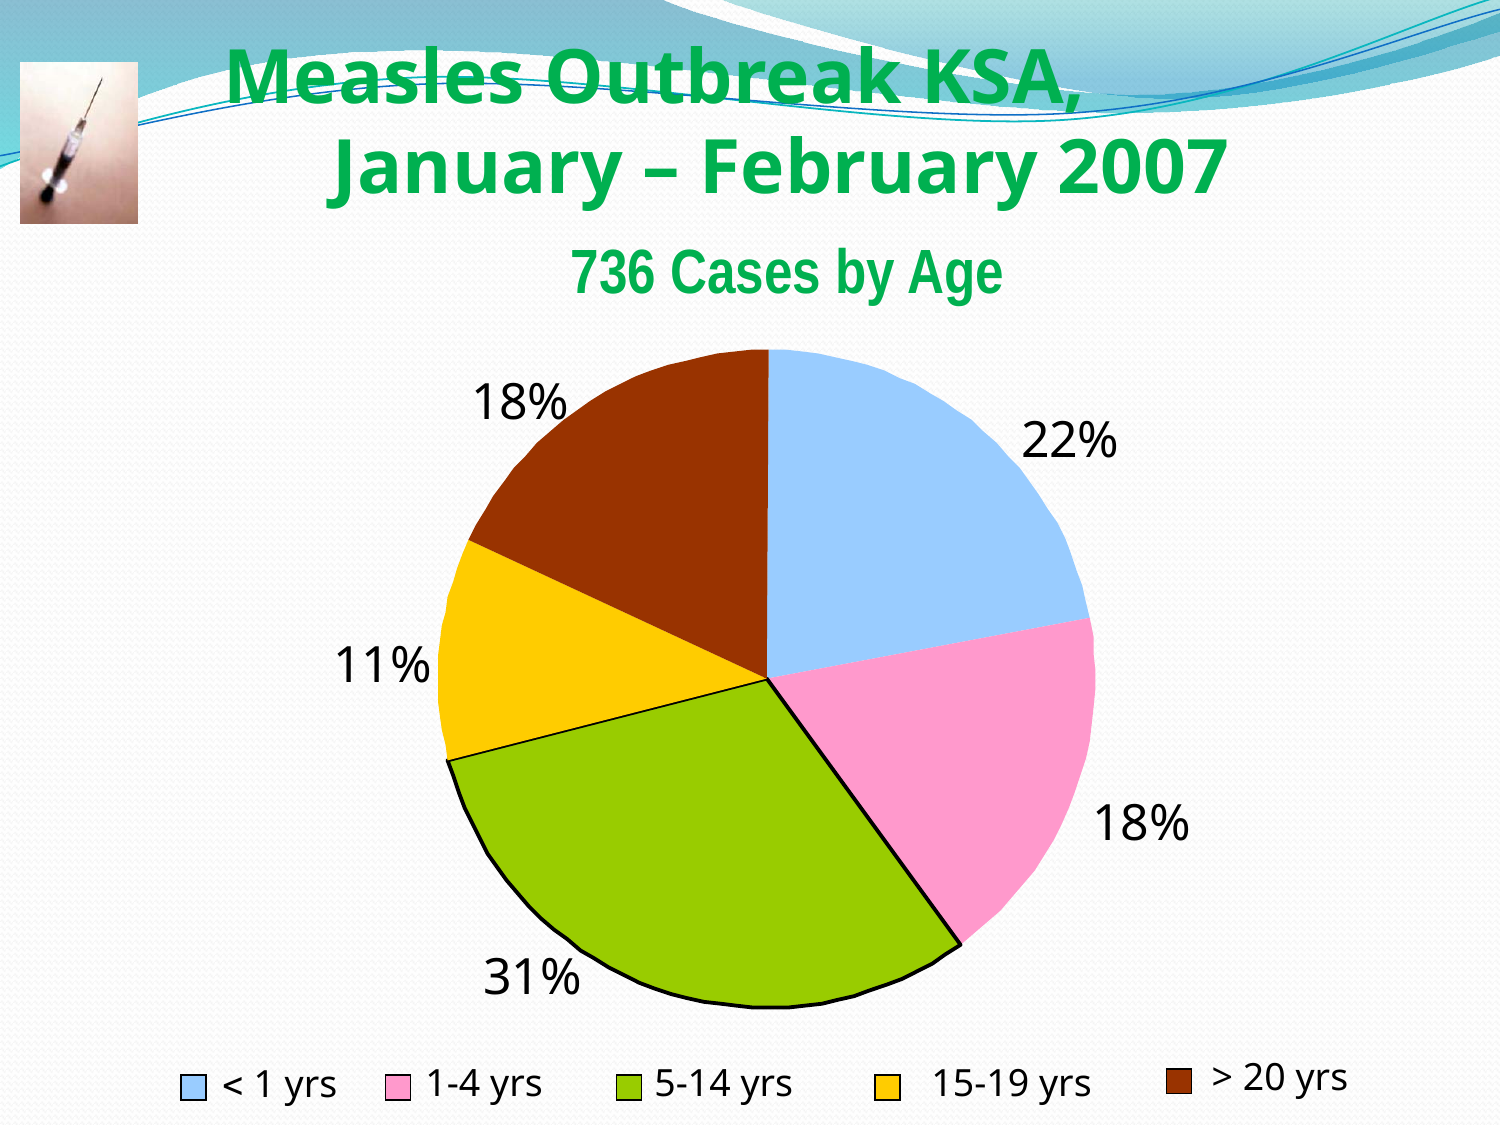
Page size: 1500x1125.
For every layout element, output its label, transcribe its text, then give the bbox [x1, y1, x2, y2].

text_box 5-14 yrs [639, 1101, 818, 1112]
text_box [162, 275, 1379, 1088]
text_box 15-19 yrs [906, 1101, 1117, 1112]
text_box 736 Cases by Age [425, 237, 1150, 274]
text_box > 20 yrs [1196, 1101, 1374, 1106]
picture [20, 62, 138, 224]
text_box 1-4 yrs [410, 1101, 568, 1112]
text_box Measles Outbreak KSA, January – February 2007 [62, 37, 1500, 200]
text_box  1 yrs [207, 1101, 363, 1113]
